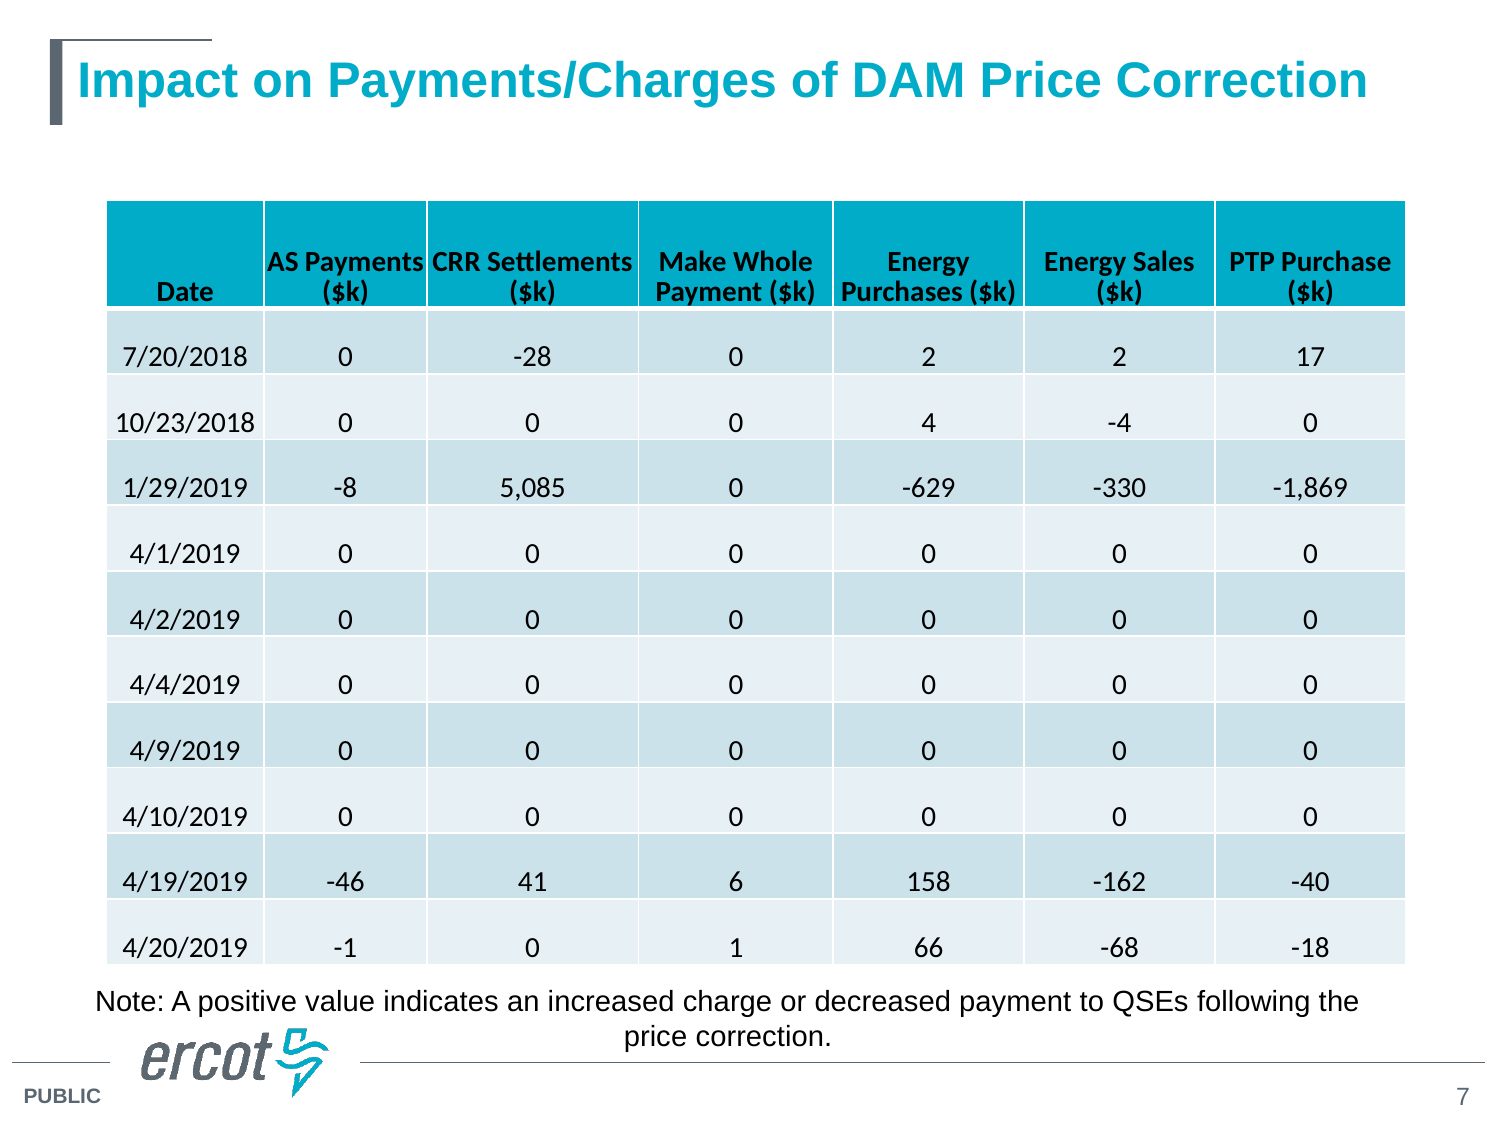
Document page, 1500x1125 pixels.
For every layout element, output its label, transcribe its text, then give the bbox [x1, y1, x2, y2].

table_cell 0 [834, 506, 1023, 570]
table_header Energy Purchases ($k) [834, 201, 1023, 306]
table_header Date [107, 201, 263, 306]
table_cell -46 [265, 834, 426, 898]
table_cell -68 [1025, 900, 1214, 964]
table_cell 2 [1025, 311, 1214, 373]
table_cell 4/1/2019 [107, 506, 263, 570]
table_cell 0 [1025, 637, 1214, 701]
table_cell -1 [265, 900, 426, 964]
table_cell 41 [428, 834, 638, 898]
title Impact on Payments/Charges of DAM Price Correction [62, 39, 1450, 228]
table_cell 0 [639, 703, 832, 767]
table_cell 0 [265, 703, 426, 767]
table_cell 0 [1216, 506, 1405, 570]
table_header AS Payments ($k) [265, 201, 426, 306]
table_cell 0 [639, 637, 832, 701]
table_cell 0 [1025, 572, 1214, 635]
table_cell 5,085 [428, 440, 638, 504]
table_header CRR Settlements ($k) [428, 201, 638, 306]
table_cell 0 [639, 572, 832, 635]
text_box Note: A positive value indicates an increased charge or decreased payment to QSEs following the price correction. [62, 974, 1395, 1060]
table_cell 0 [834, 768, 1023, 832]
table_cell 4 [834, 375, 1023, 439]
table_cell 17 [1216, 311, 1405, 373]
table_cell -4 [1025, 375, 1214, 439]
table_cell 2 [834, 311, 1023, 373]
table_cell -40 [1216, 834, 1405, 898]
table_cell 0 [428, 506, 638, 570]
table_cell 1 [639, 900, 832, 964]
table_cell 0 [1216, 703, 1405, 767]
table_cell 4/4/2019 [107, 637, 263, 701]
table_cell 0 [428, 637, 638, 701]
table_cell 0 [639, 768, 832, 832]
table_cell 0 [834, 637, 1023, 701]
table_cell 0 [639, 311, 832, 373]
table_cell 7/20/2018 [107, 311, 263, 373]
table_cell 0 [639, 440, 832, 504]
table_cell 4/10/2019 [107, 768, 263, 832]
table_cell 0 [1025, 506, 1214, 570]
table_cell 0 [834, 572, 1023, 635]
table_header PTP Purchase ($k) [1216, 201, 1405, 306]
table_cell -1,869 [1216, 440, 1405, 504]
table_header Energy Sales ($k) [1025, 201, 1214, 306]
table_cell 0 [428, 375, 638, 439]
table_cell 0 [1025, 703, 1214, 767]
table_cell 0 [265, 637, 426, 701]
table_cell 10/23/2018 [107, 375, 263, 439]
table_cell -162 [1025, 834, 1214, 898]
table_cell 0 [265, 768, 426, 832]
table_cell 4/9/2019 [107, 703, 263, 767]
table_cell -330 [1025, 440, 1214, 504]
picture [137, 1060, 332, 1100]
table_cell 0 [265, 375, 426, 439]
table_cell 66 [834, 900, 1023, 964]
table_cell 1/29/2019 [107, 440, 263, 504]
table_cell 6 [639, 834, 832, 898]
table_cell -8 [265, 440, 426, 504]
table_cell 0 [265, 506, 426, 570]
table_cell 0 [1216, 768, 1405, 832]
table_cell -18 [1216, 900, 1405, 964]
table_cell 0 [1216, 637, 1405, 701]
table_header Make Whole Payment ($k) [639, 201, 832, 306]
table_cell 158 [834, 834, 1023, 898]
table_cell 0 [1025, 768, 1214, 832]
table_cell 0 [639, 375, 832, 439]
table_cell -28 [428, 311, 638, 373]
table_cell 0 [639, 506, 832, 570]
table_cell 0 [428, 703, 638, 767]
table_cell 0 [428, 900, 638, 964]
table_cell 0 [428, 768, 638, 832]
table_cell 0 [1216, 572, 1405, 635]
table_cell 0 [265, 572, 426, 635]
table_cell -629 [834, 440, 1023, 504]
table_cell 4/2/2019 [107, 572, 263, 635]
table_cell 0 [265, 311, 426, 373]
table_cell 4/19/2019 [107, 834, 263, 898]
table_cell 4/20/2019 [107, 900, 263, 964]
table_cell 0 [428, 572, 638, 635]
table_cell 0 [1216, 375, 1405, 439]
table_cell 0 [834, 703, 1023, 767]
